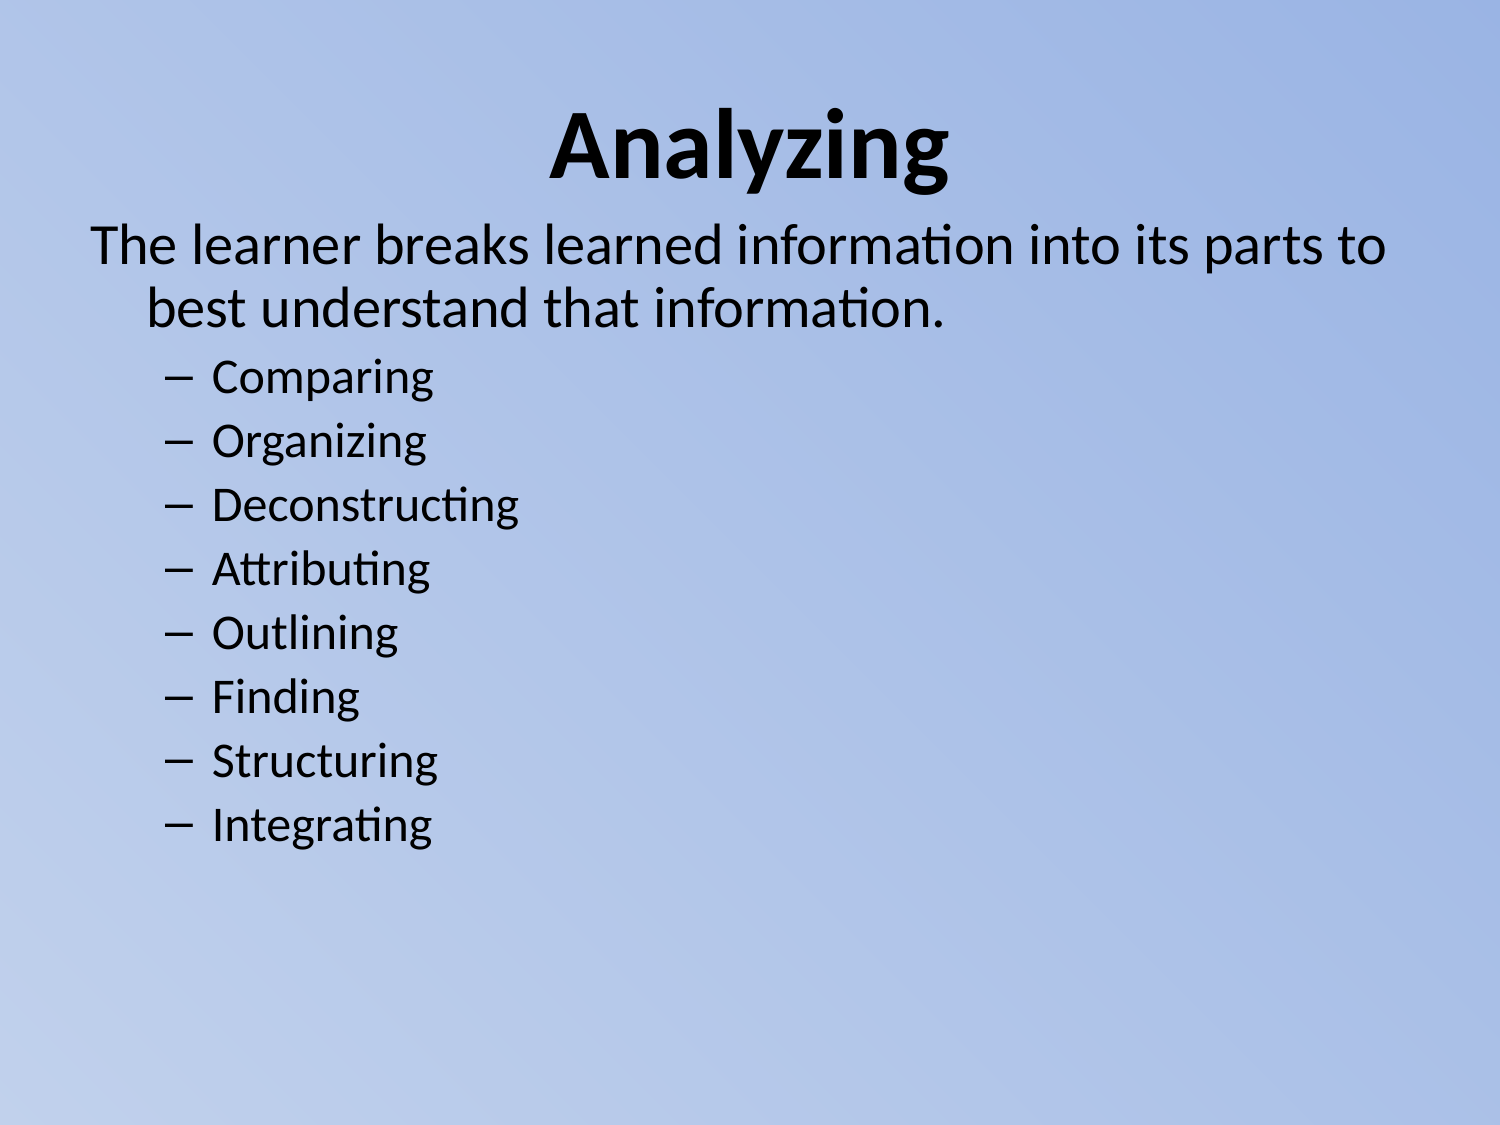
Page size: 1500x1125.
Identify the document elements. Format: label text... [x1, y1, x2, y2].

title Analyzing [75, 45, 1425, 206]
list The learner breaks learned information into its parts to best understand that information. Comparing Organizing Deconstructing Attributing Outlining Finding Structuring Integrating [75, 206, 1425, 950]
